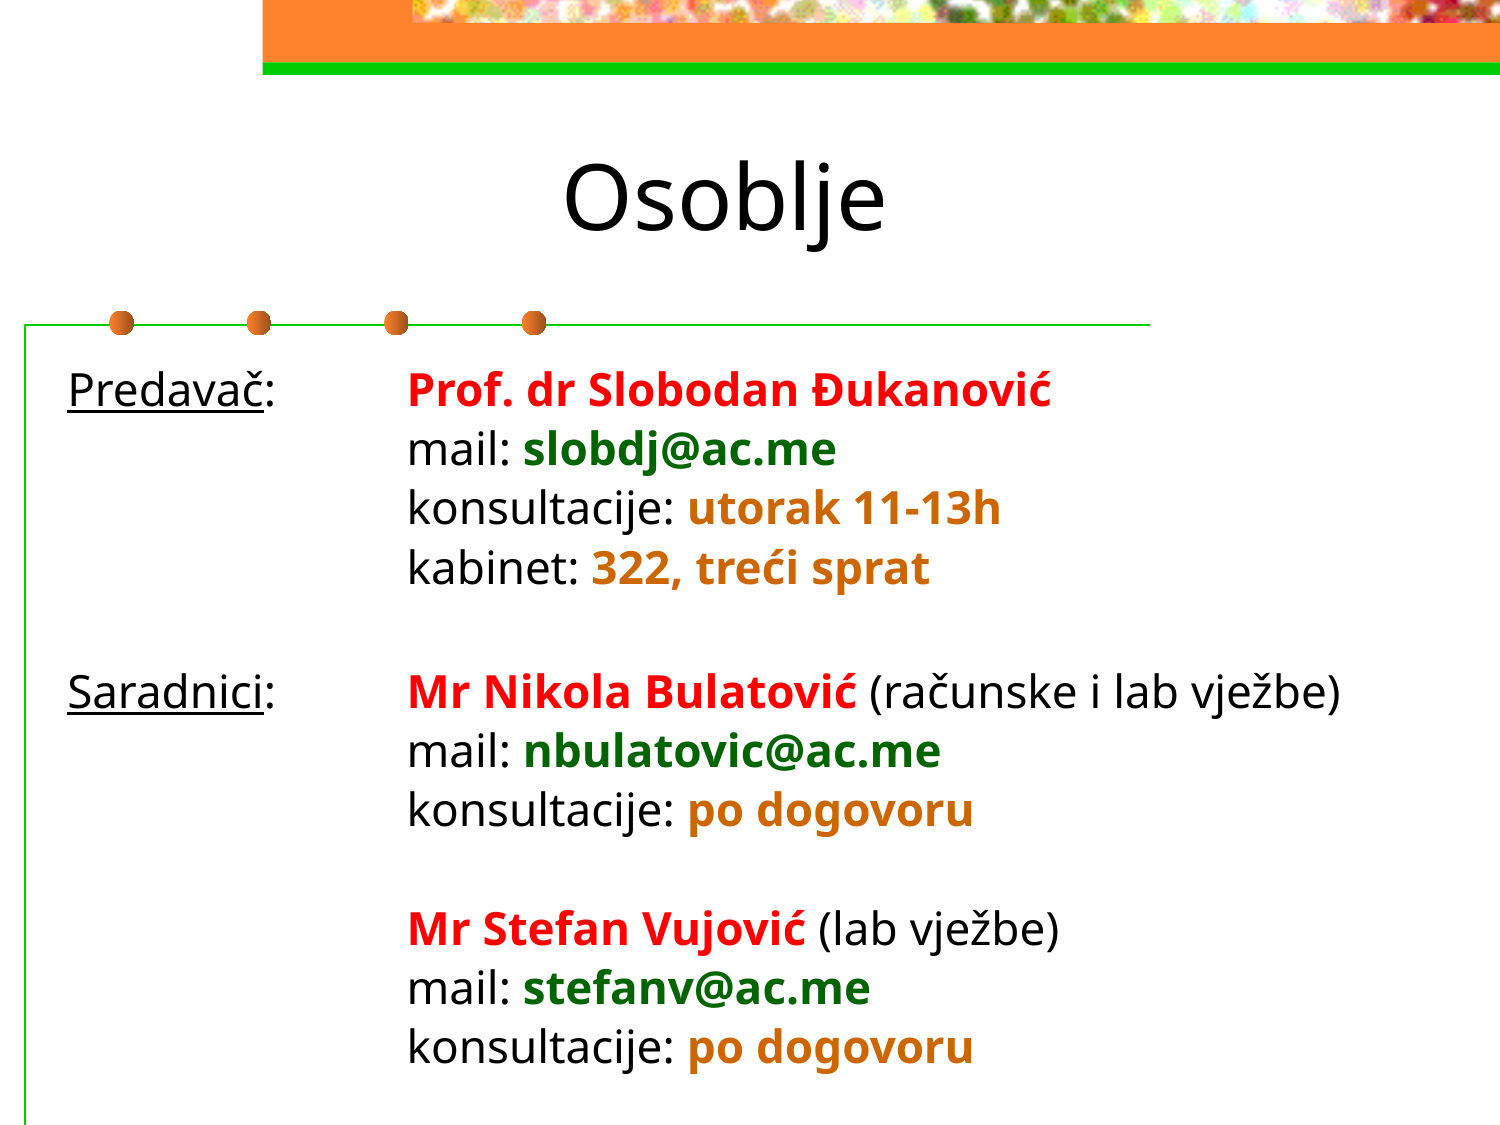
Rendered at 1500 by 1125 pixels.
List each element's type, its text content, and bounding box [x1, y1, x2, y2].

title Osoblje [87, 99, 1363, 288]
text_box Predavač: Prof. dr Slobodan Đukanović mail: slobdj@ac.me konsultacije: utorak 11-13h kabinet: 322, treći sprat Saradnici: Mr Nikola Bulatović (računske i lab vježbe) mail: nbulatovic@ac.me konsultacije: po dogovoru Mr Stefan Vujović (lab vježbe) mail: stefanv@ac.me konsultacije: po dogovoru [58, 361, 1447, 1071]
picture [412, 0, 1500, 23]
